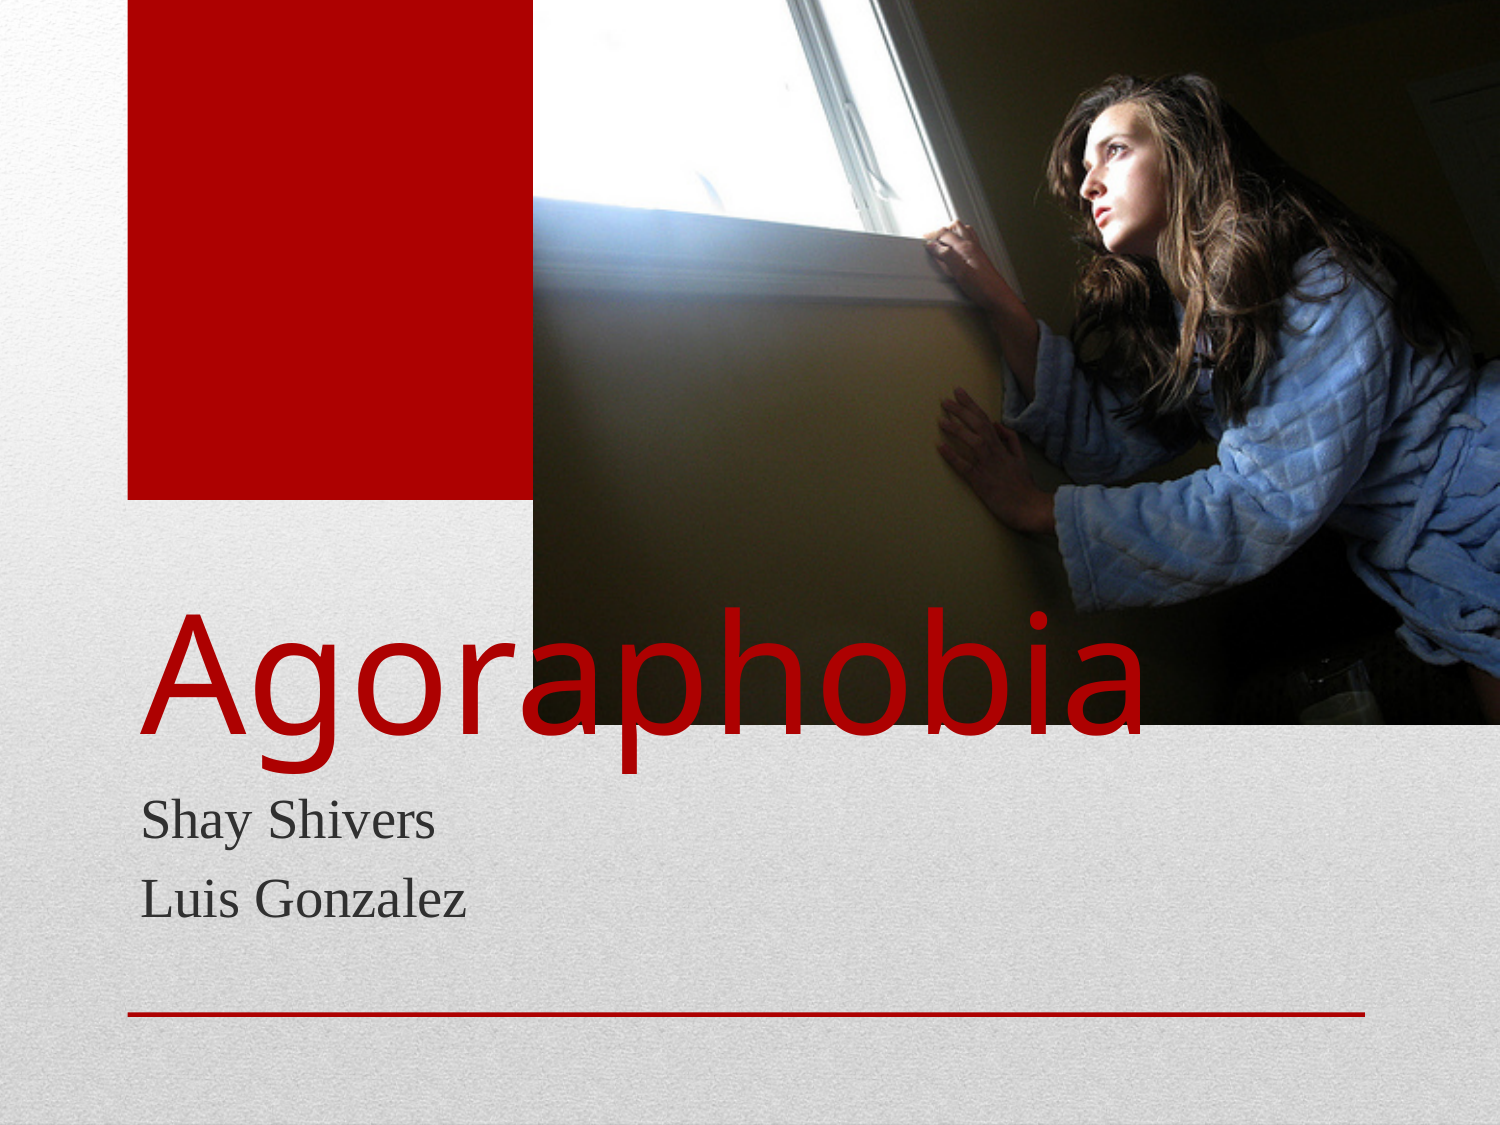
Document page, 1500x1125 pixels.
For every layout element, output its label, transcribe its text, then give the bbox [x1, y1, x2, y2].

subtitle Shay Shivers Luis Gonzalez [125, 774, 1250, 938]
title Agoraphobia [125, 525, 1363, 775]
picture [532, 0, 1500, 726]
